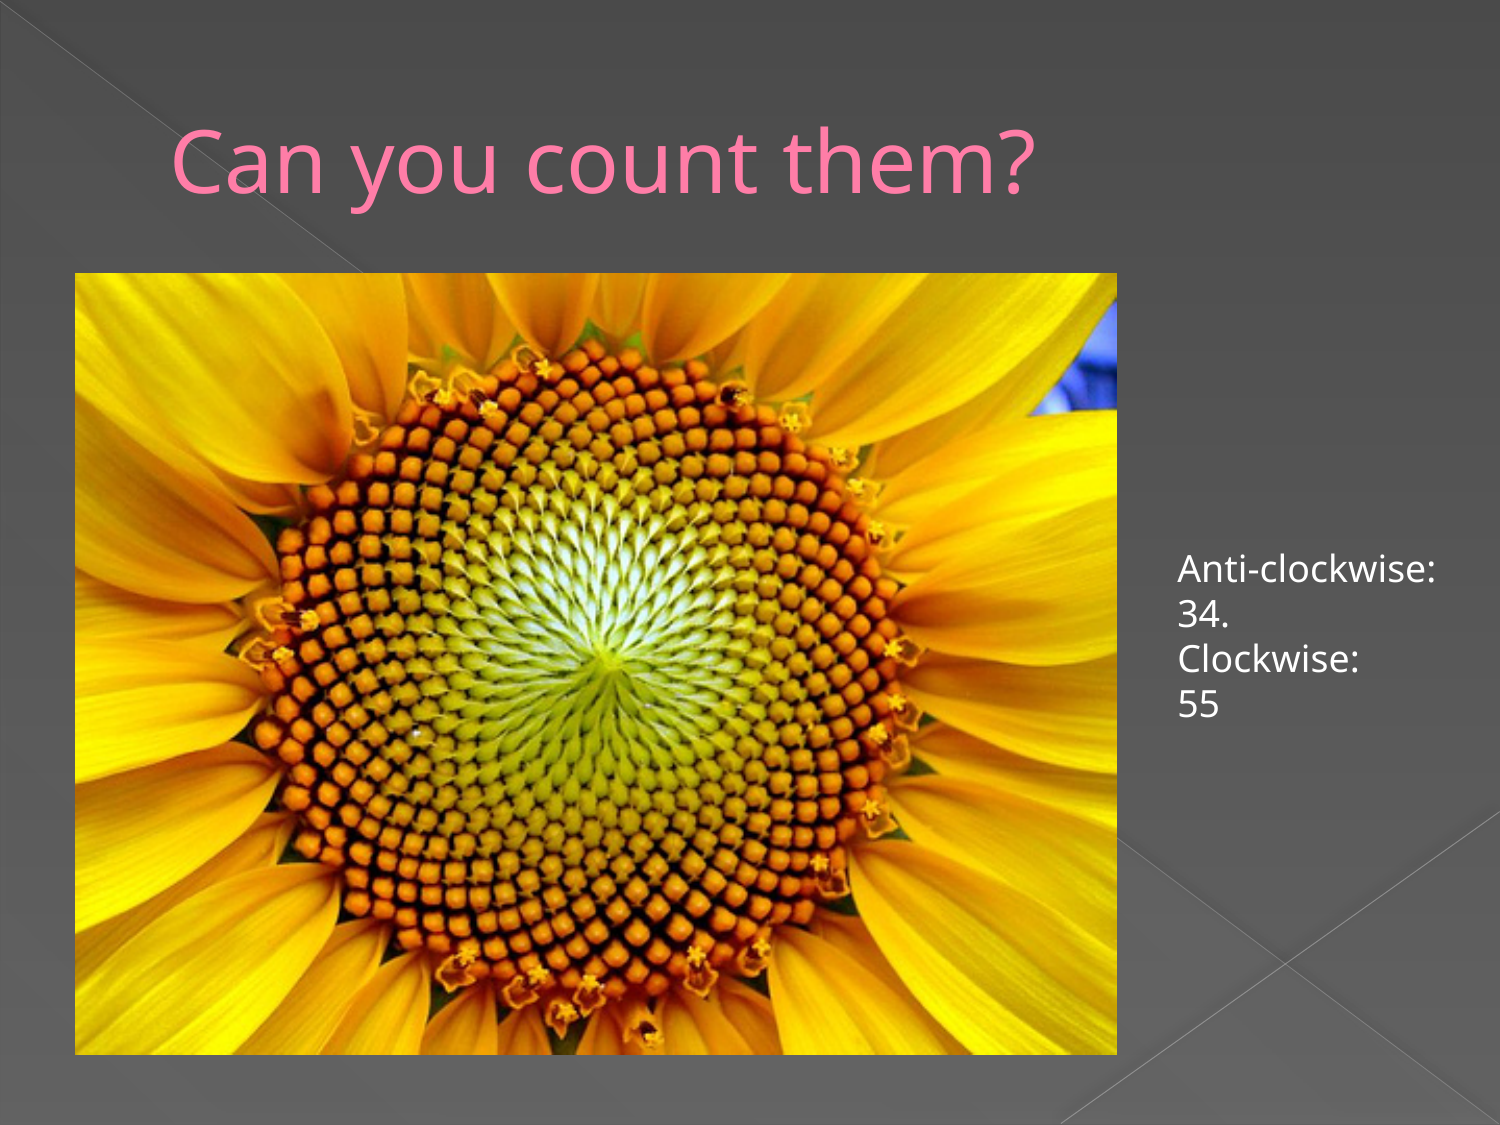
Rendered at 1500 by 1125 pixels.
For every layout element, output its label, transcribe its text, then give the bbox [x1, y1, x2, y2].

text_box Anti-clockwise: 34. Clockwise: 55 [1162, 537, 1500, 733]
title Can you count them? [75, 43, 1425, 274]
picture [74, 273, 1117, 1055]
